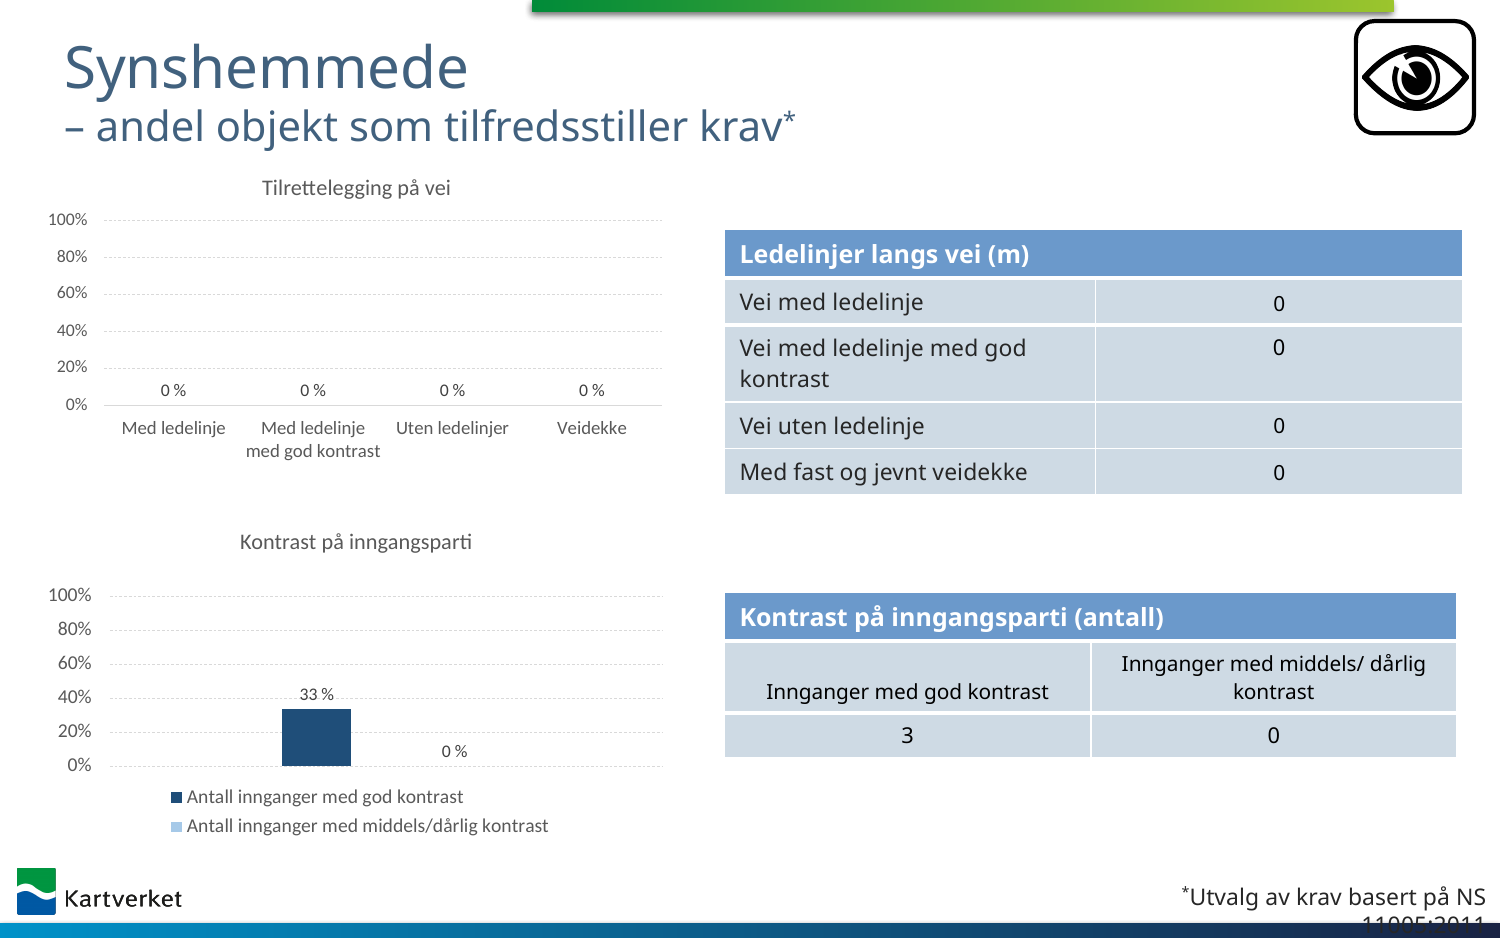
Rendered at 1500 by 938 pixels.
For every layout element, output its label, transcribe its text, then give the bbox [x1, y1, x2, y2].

table_header Ledelinjer langs vei (m) [725, 230, 1462, 276]
table_cell Med fast og jevnt veidekke [725, 449, 1095, 494]
text_box Synshemmede – andel objekt som tilfredsstiller krav* [49, 24, 1431, 158]
picture [41, 166, 673, 492]
table_cell Innganger med middels/ dårlig kontrast [1092, 643, 1456, 711]
table_cell Vei med ledelinje med god kontrast [725, 327, 1095, 401]
table_cell Innganger med god kontrast [725, 643, 1090, 711]
table_cell 0 [1096, 449, 1462, 494]
text_box *Utvalg av krav basert på NS 11005:2011 [1068, 873, 1500, 938]
table_cell 0 [1096, 280, 1462, 323]
table_cell 0 [1096, 403, 1462, 448]
table_header Kontrast på inngangsparti (antall) [725, 593, 1456, 639]
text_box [1355, 20, 1475, 134]
table_cell 3 [725, 715, 1090, 757]
table_cell Vei uten ledelinje [725, 403, 1095, 448]
table_cell 0 [1092, 715, 1456, 757]
table_cell Vei med ledelinje [725, 280, 1095, 323]
picture [41, 520, 673, 846]
table_cell 0 [1096, 327, 1462, 401]
